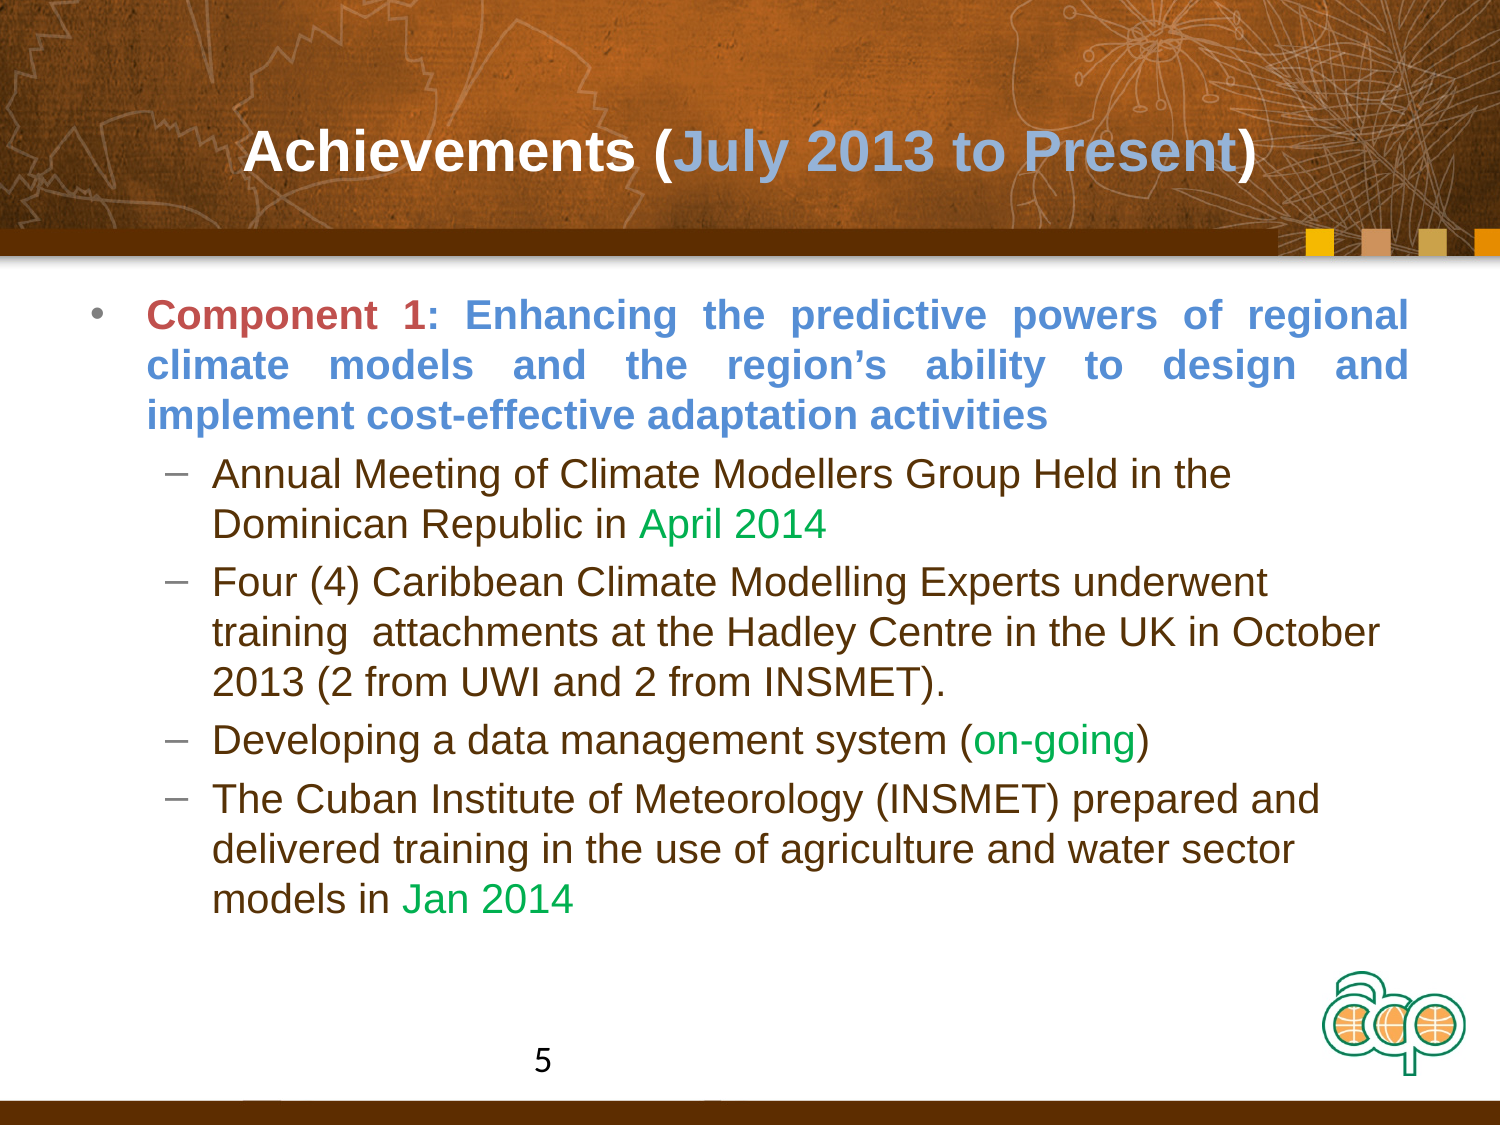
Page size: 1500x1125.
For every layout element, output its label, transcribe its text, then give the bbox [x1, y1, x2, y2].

title Achievements (July 2013 to Present) [74, 62, 1426, 234]
list Component 1: Enhancing the predictive powers of regional climate models and the region’s ability to design and implement cost-effective adaptation activities Annual Meeting of Climate Modellers Group Held in the Dominican Republic in April 2014 Four (4) Caribbean Climate Modelling Experts underwent training attachments at the Hadley Centre in the UK in October 2013 (2 from UWI and 2 from INSMET). Developing a data management system (on-going) The Cuban Institute of Meteorology (INSMET) prepared and delivered training in the use of agriculture and water sector models in Jan 2014 [74, 280, 1426, 936]
slide_number 5 [518, 1027, 869, 1071]
picture [0, 0, 1500, 1125]
